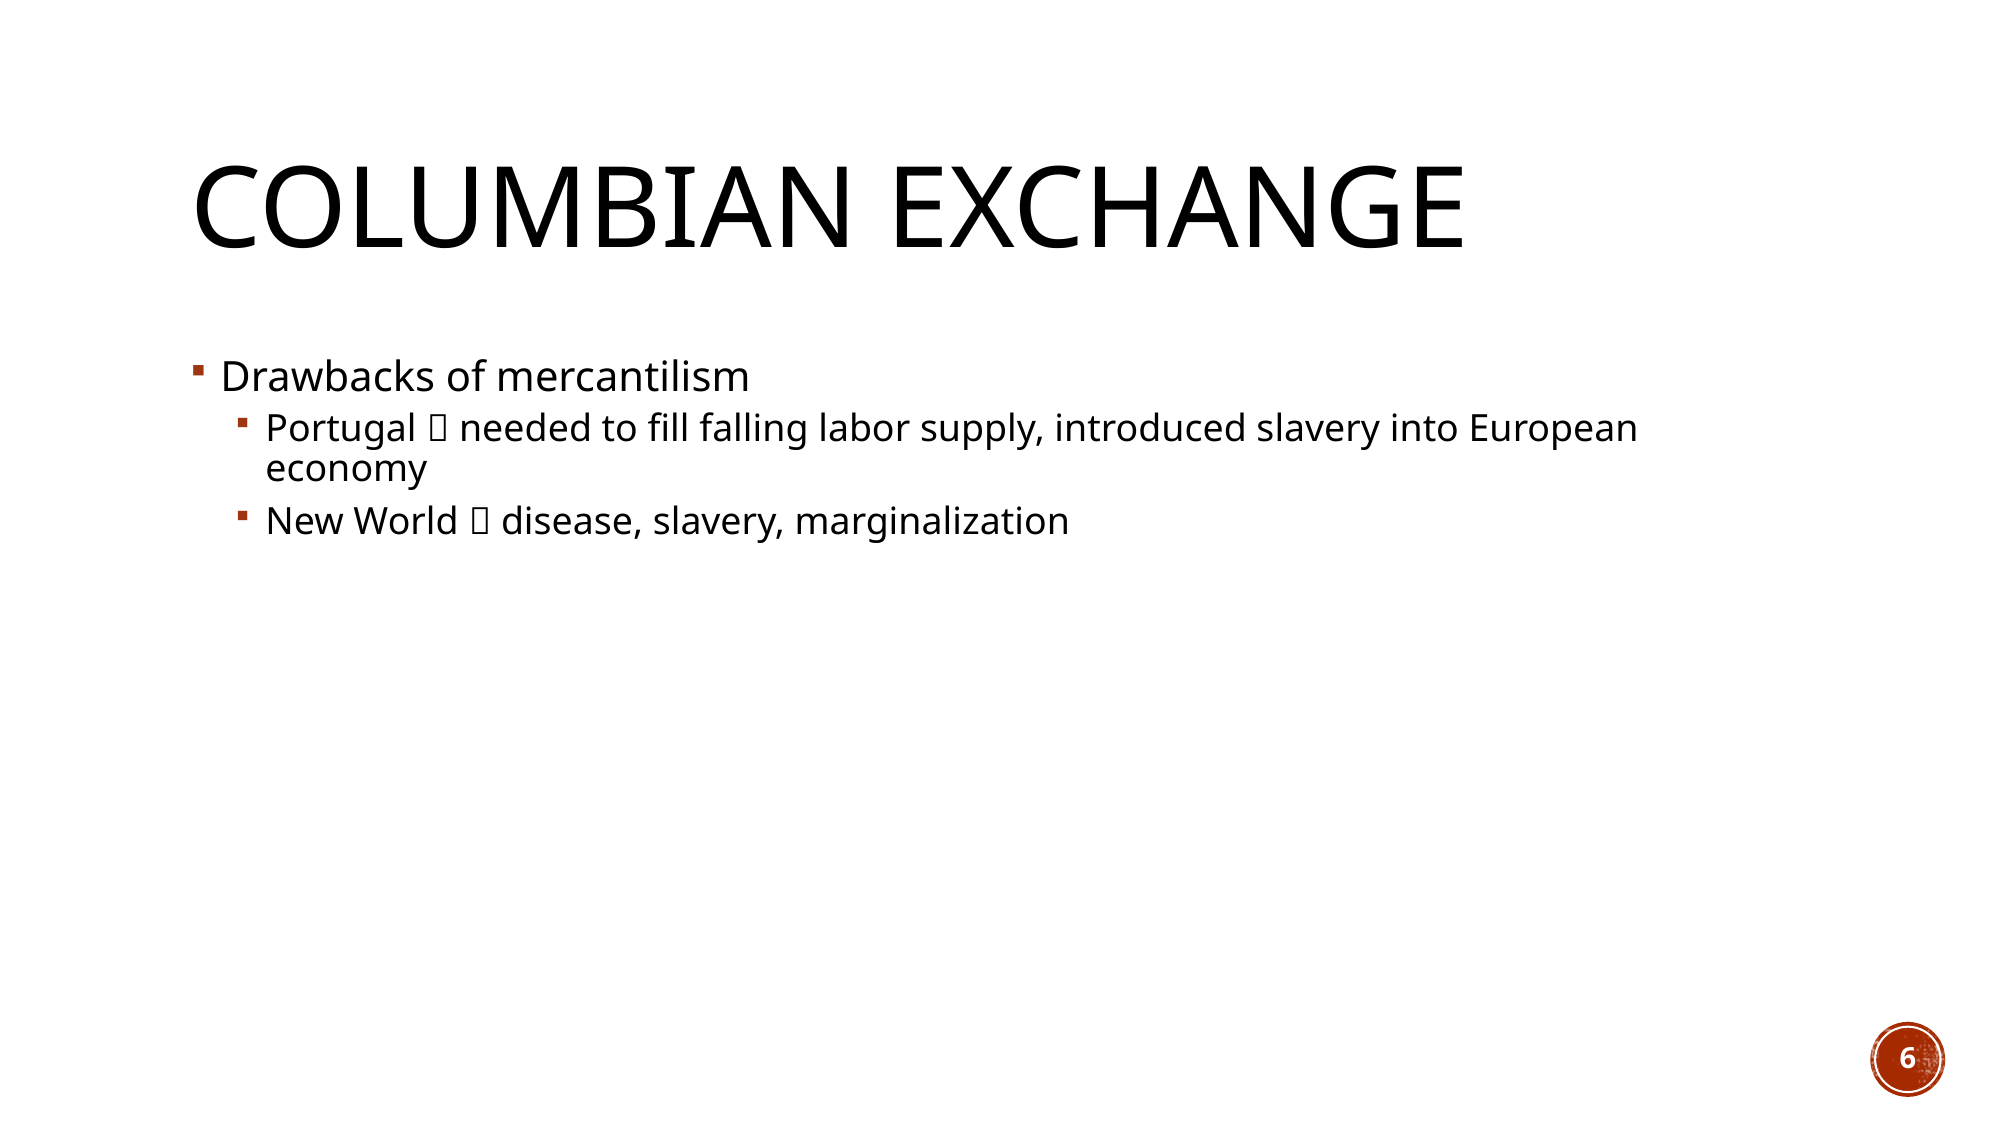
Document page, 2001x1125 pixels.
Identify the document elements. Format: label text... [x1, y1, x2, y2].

slide_number 6 [1855, 1028, 1961, 1089]
title Columbian Exchange [175, 79, 1826, 344]
list Drawbacks of mercantilism Portugal  needed to fill falling labor supply, introduced slavery into European economy New World  disease, slavery, marginalization [175, 348, 1826, 1013]
